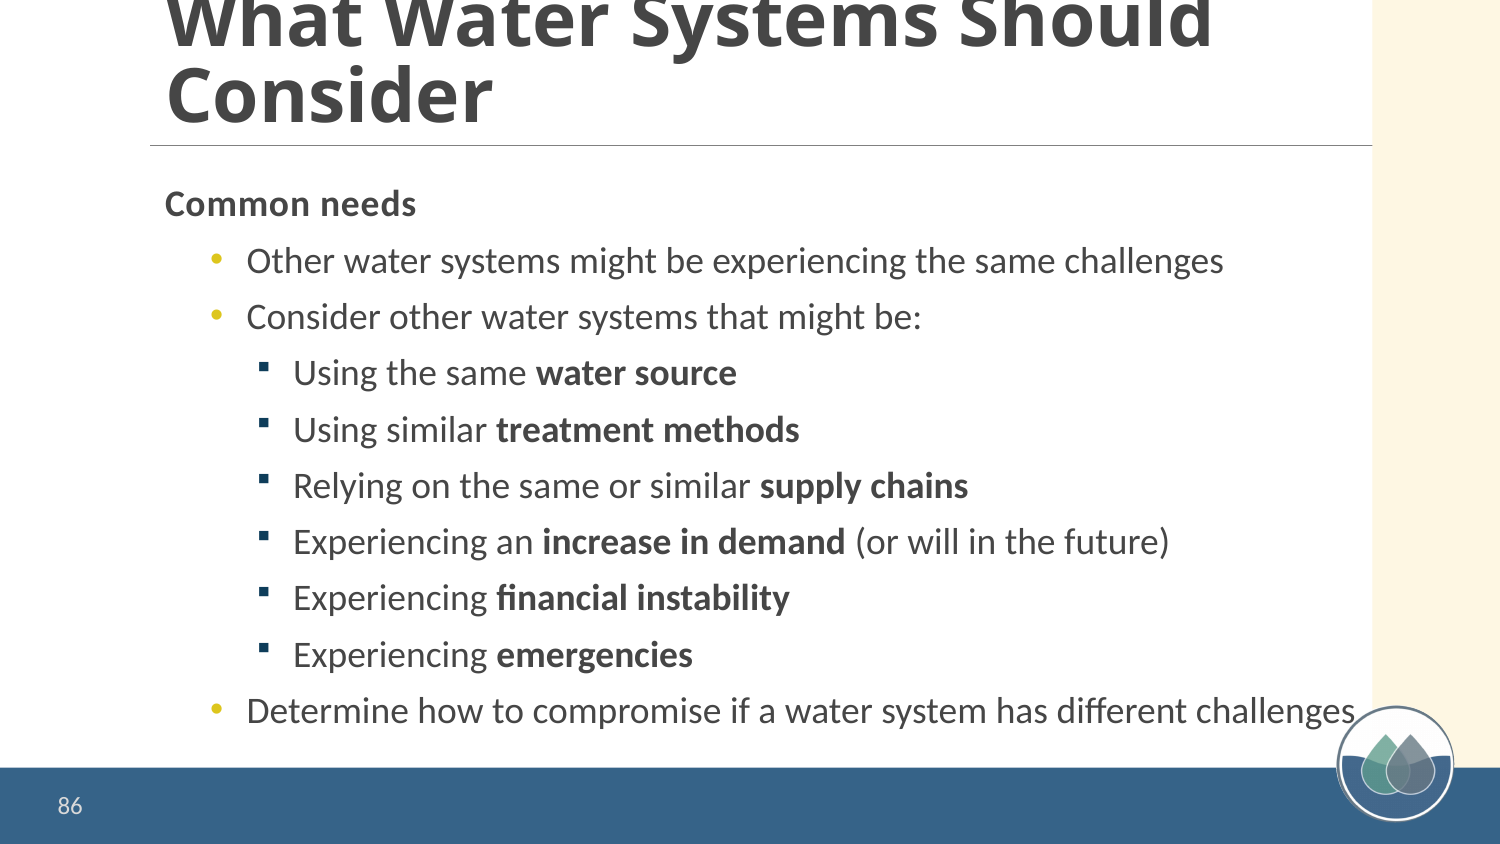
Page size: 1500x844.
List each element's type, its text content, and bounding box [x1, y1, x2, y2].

list Common needs Other water systems might be experiencing the same challenges Consider other water systems that might be: Using the same water source Using similar treatment methods Relying on the same or similar supply chains Experiencing an increase in demand (or will in the future) Experiencing financial instability Experiencing emergencies Determine how to compromise if a water system has different challenges [150, 171, 1373, 760]
title What Water Systems Should Consider [150, 21, 1373, 146]
slide_number 86 [16, 782, 124, 828]
